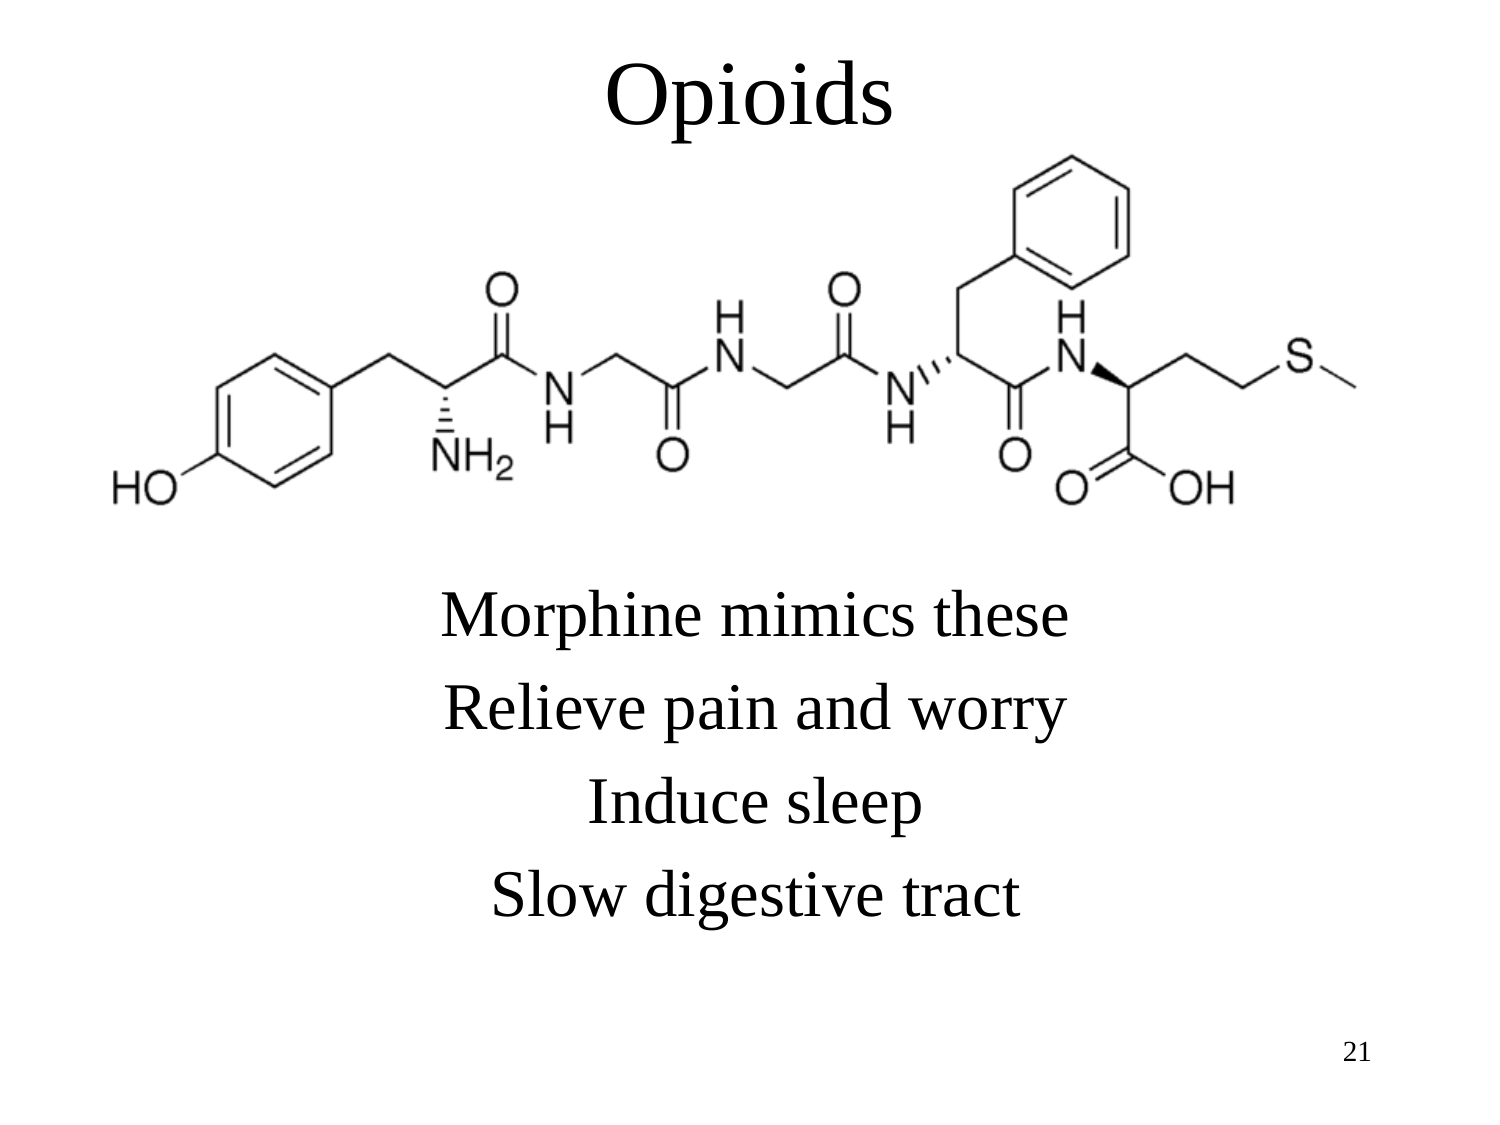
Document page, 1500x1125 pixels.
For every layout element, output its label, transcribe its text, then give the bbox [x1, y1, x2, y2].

picture [112, 149, 1363, 507]
subtitle Morphine mimics these Relieve pain and worry Induce sleep Slow digestive tract [99, 562, 1413, 1063]
title Opioids [112, 12, 1388, 163]
slide_number 21 [1074, 1024, 1388, 1101]
